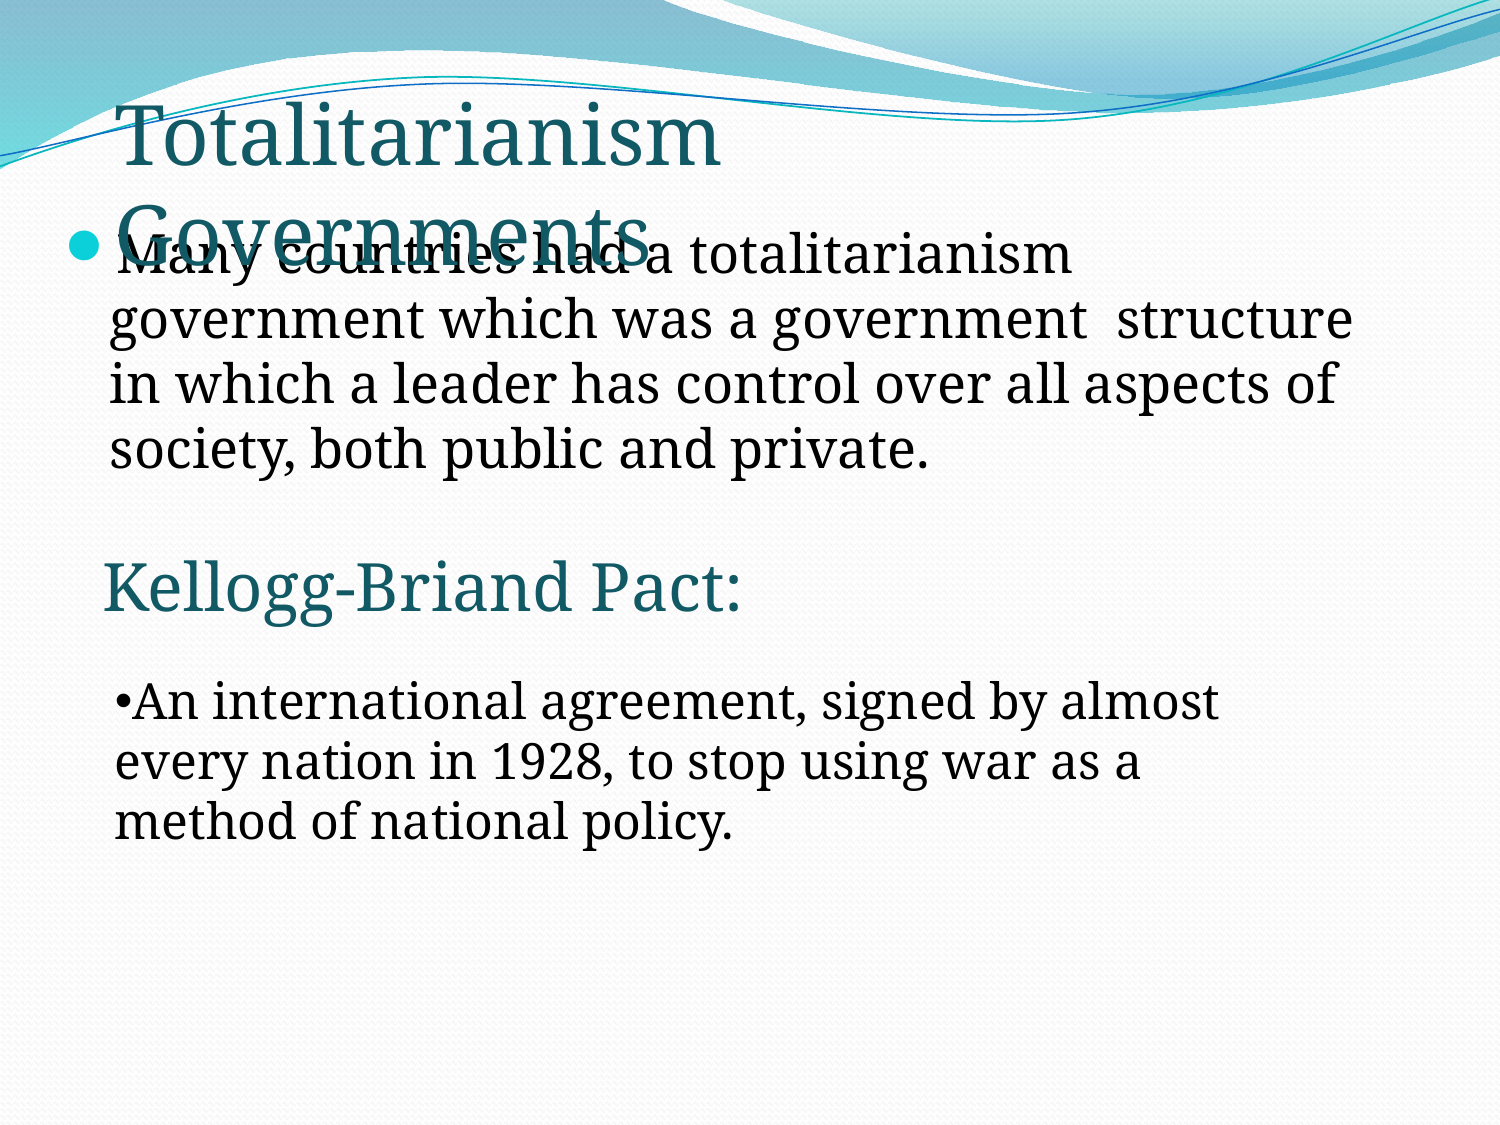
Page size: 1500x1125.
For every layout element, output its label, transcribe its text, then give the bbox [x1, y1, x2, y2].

text_box Kellogg-Briand Pact: [87, 537, 1288, 633]
list Many countries had a totalitarianism government which was a government structure in which a leader has control over all aspects of society, both public and private. [50, 212, 1400, 508]
text_box An international agreement, signed by almost every nation in 1928, to stop using war as a method of national policy. [99, 662, 1325, 858]
text_box Totalitarianism Governments [99, 74, 1200, 290]
